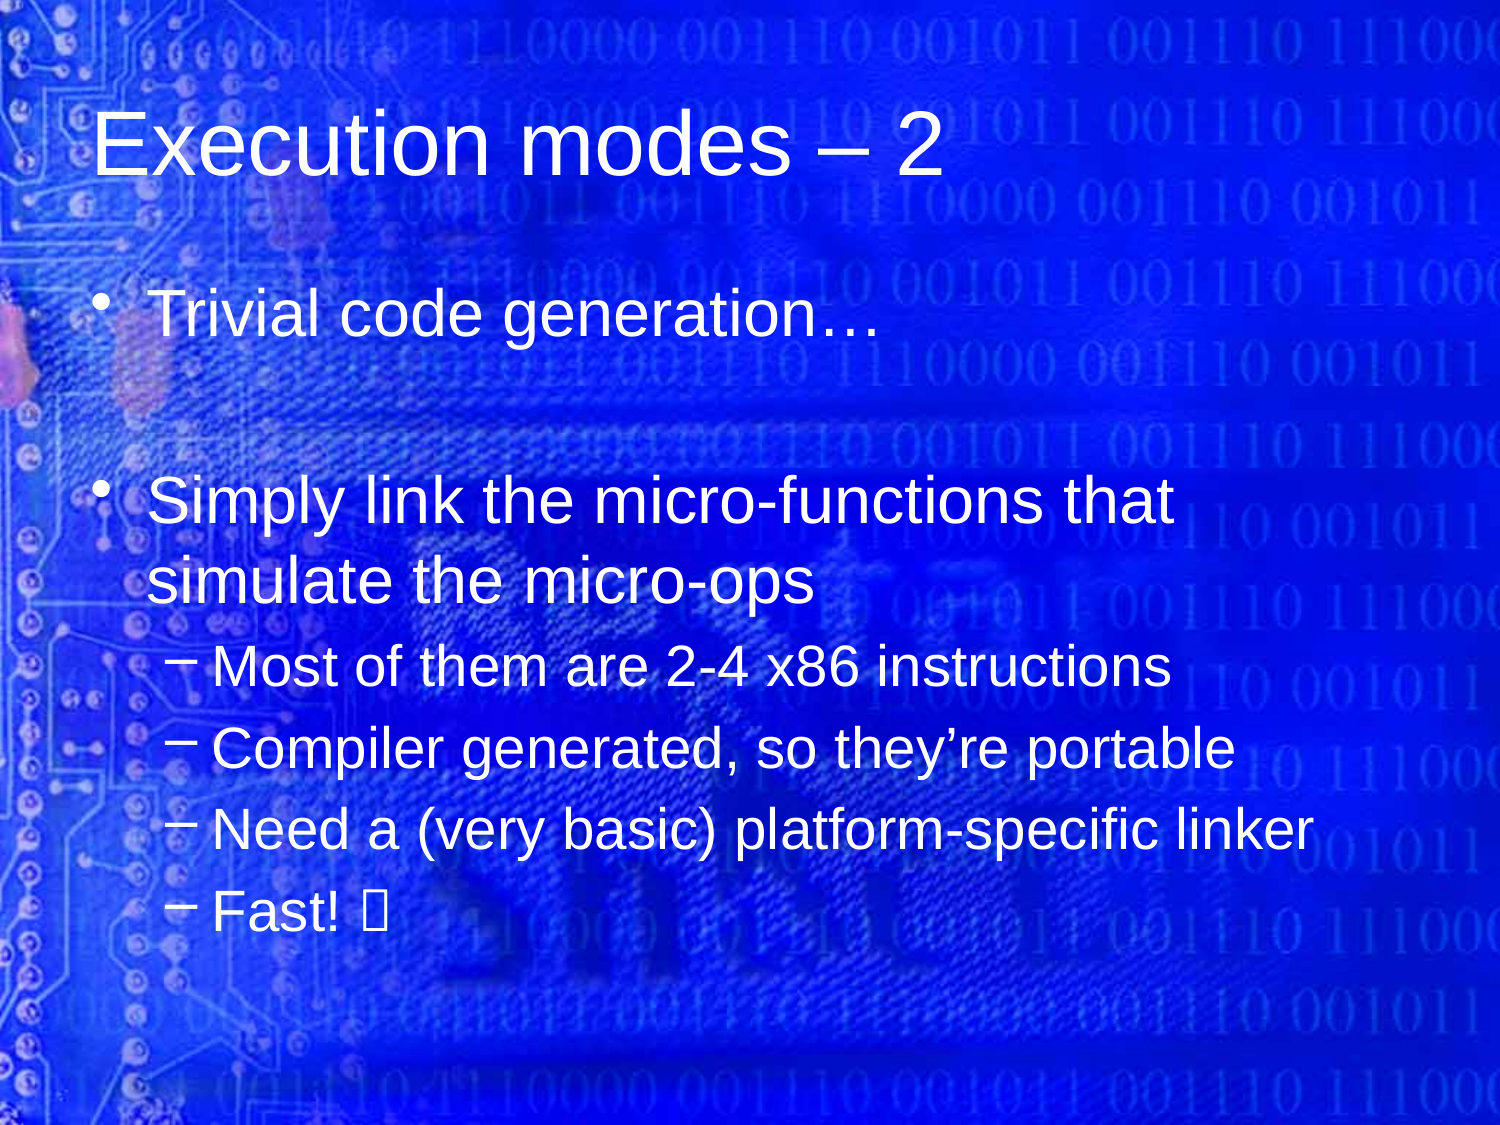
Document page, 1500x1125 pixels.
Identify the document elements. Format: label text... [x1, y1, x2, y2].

picture [0, 0, 1500, 1125]
list Trivial code generation… Simply link the micro-functions that simulate the micro-ops Most of them are 2-4 x86 instructions Compiler generated, so they’re portable Need a (very basic) platform-specific linker Fast!  [74, 262, 1426, 1006]
title Execution modes – 2 [74, 44, 1426, 233]
